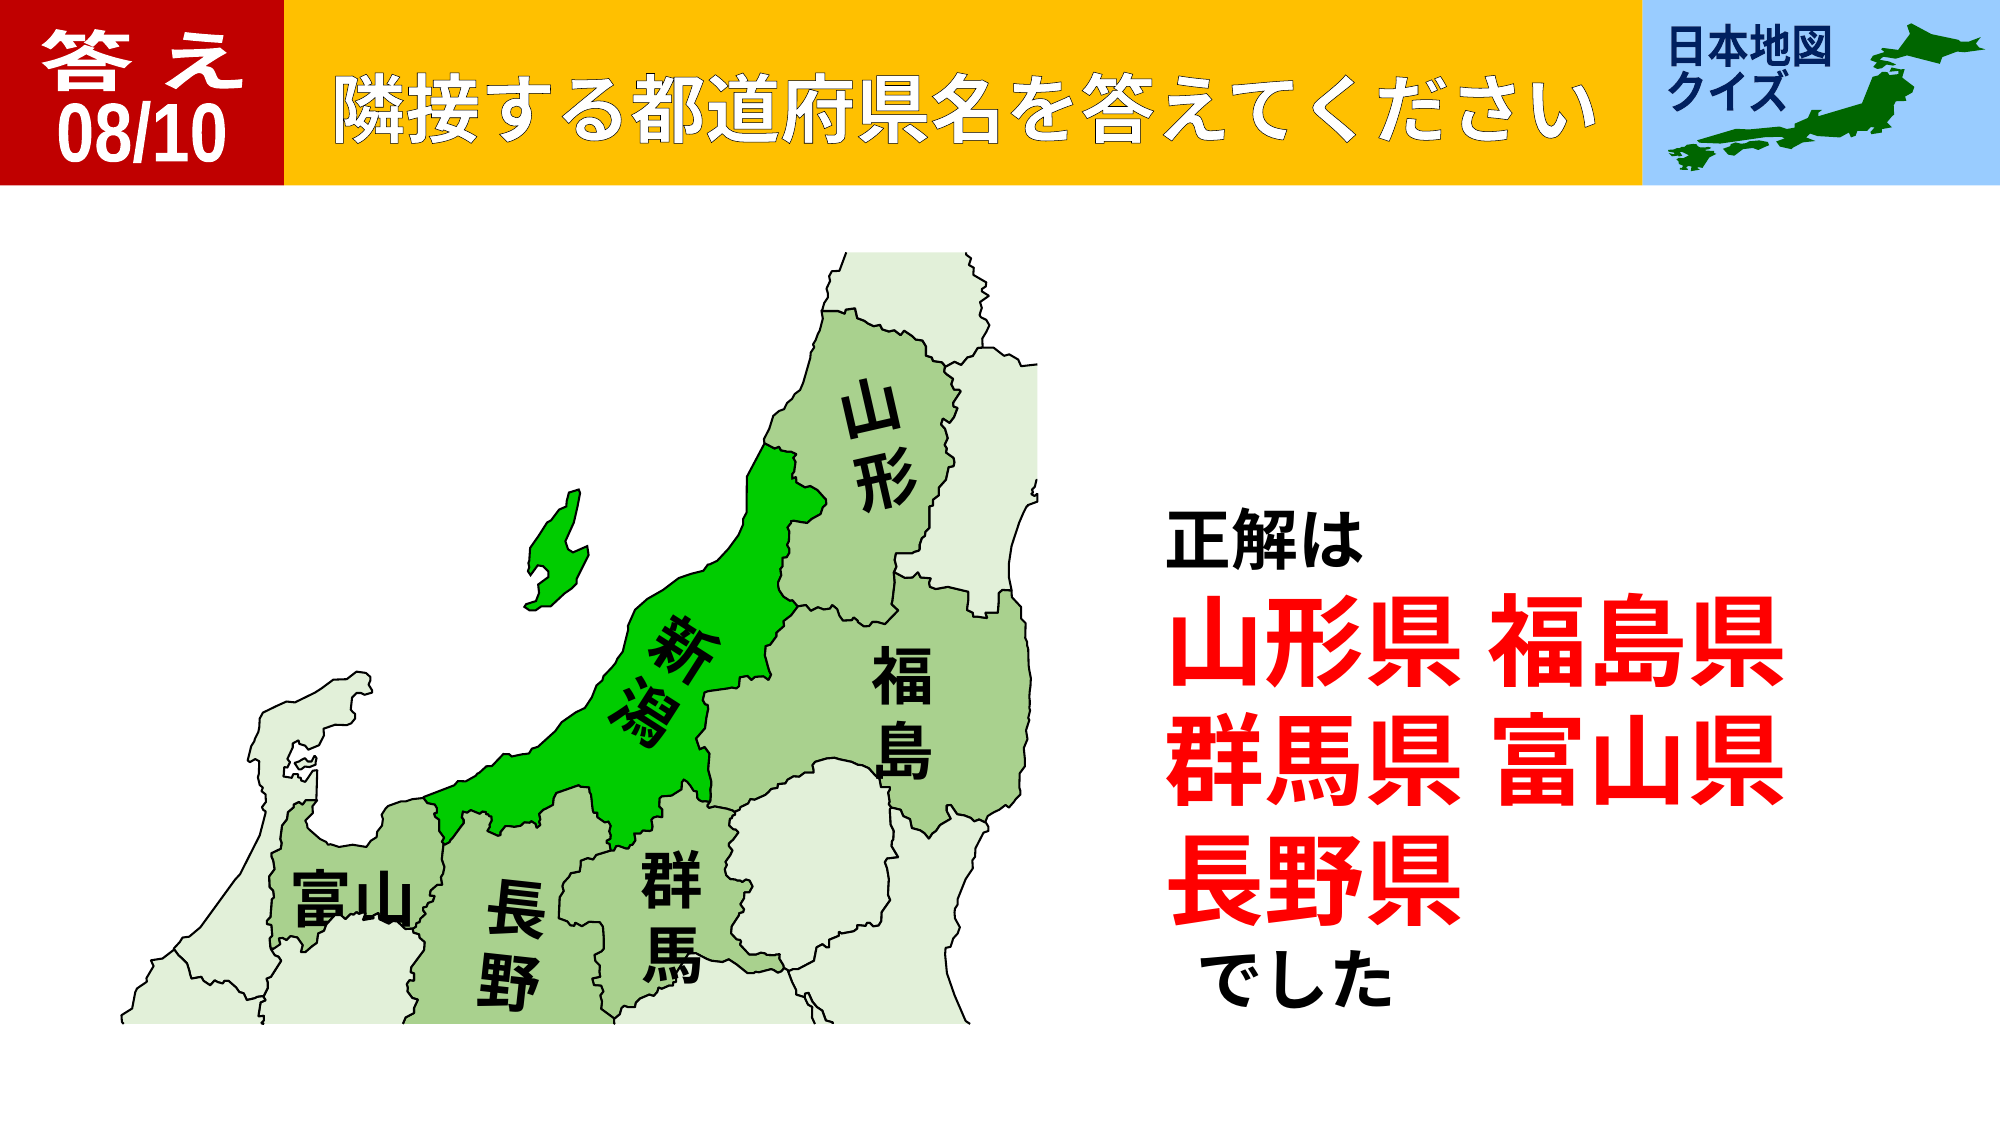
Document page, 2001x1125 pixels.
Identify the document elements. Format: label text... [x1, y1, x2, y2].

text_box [121, 252, 1038, 1025]
text_box 正解は 山形県 福島県 群馬県 富山県 長野県 でした [1150, 490, 1803, 1026]
